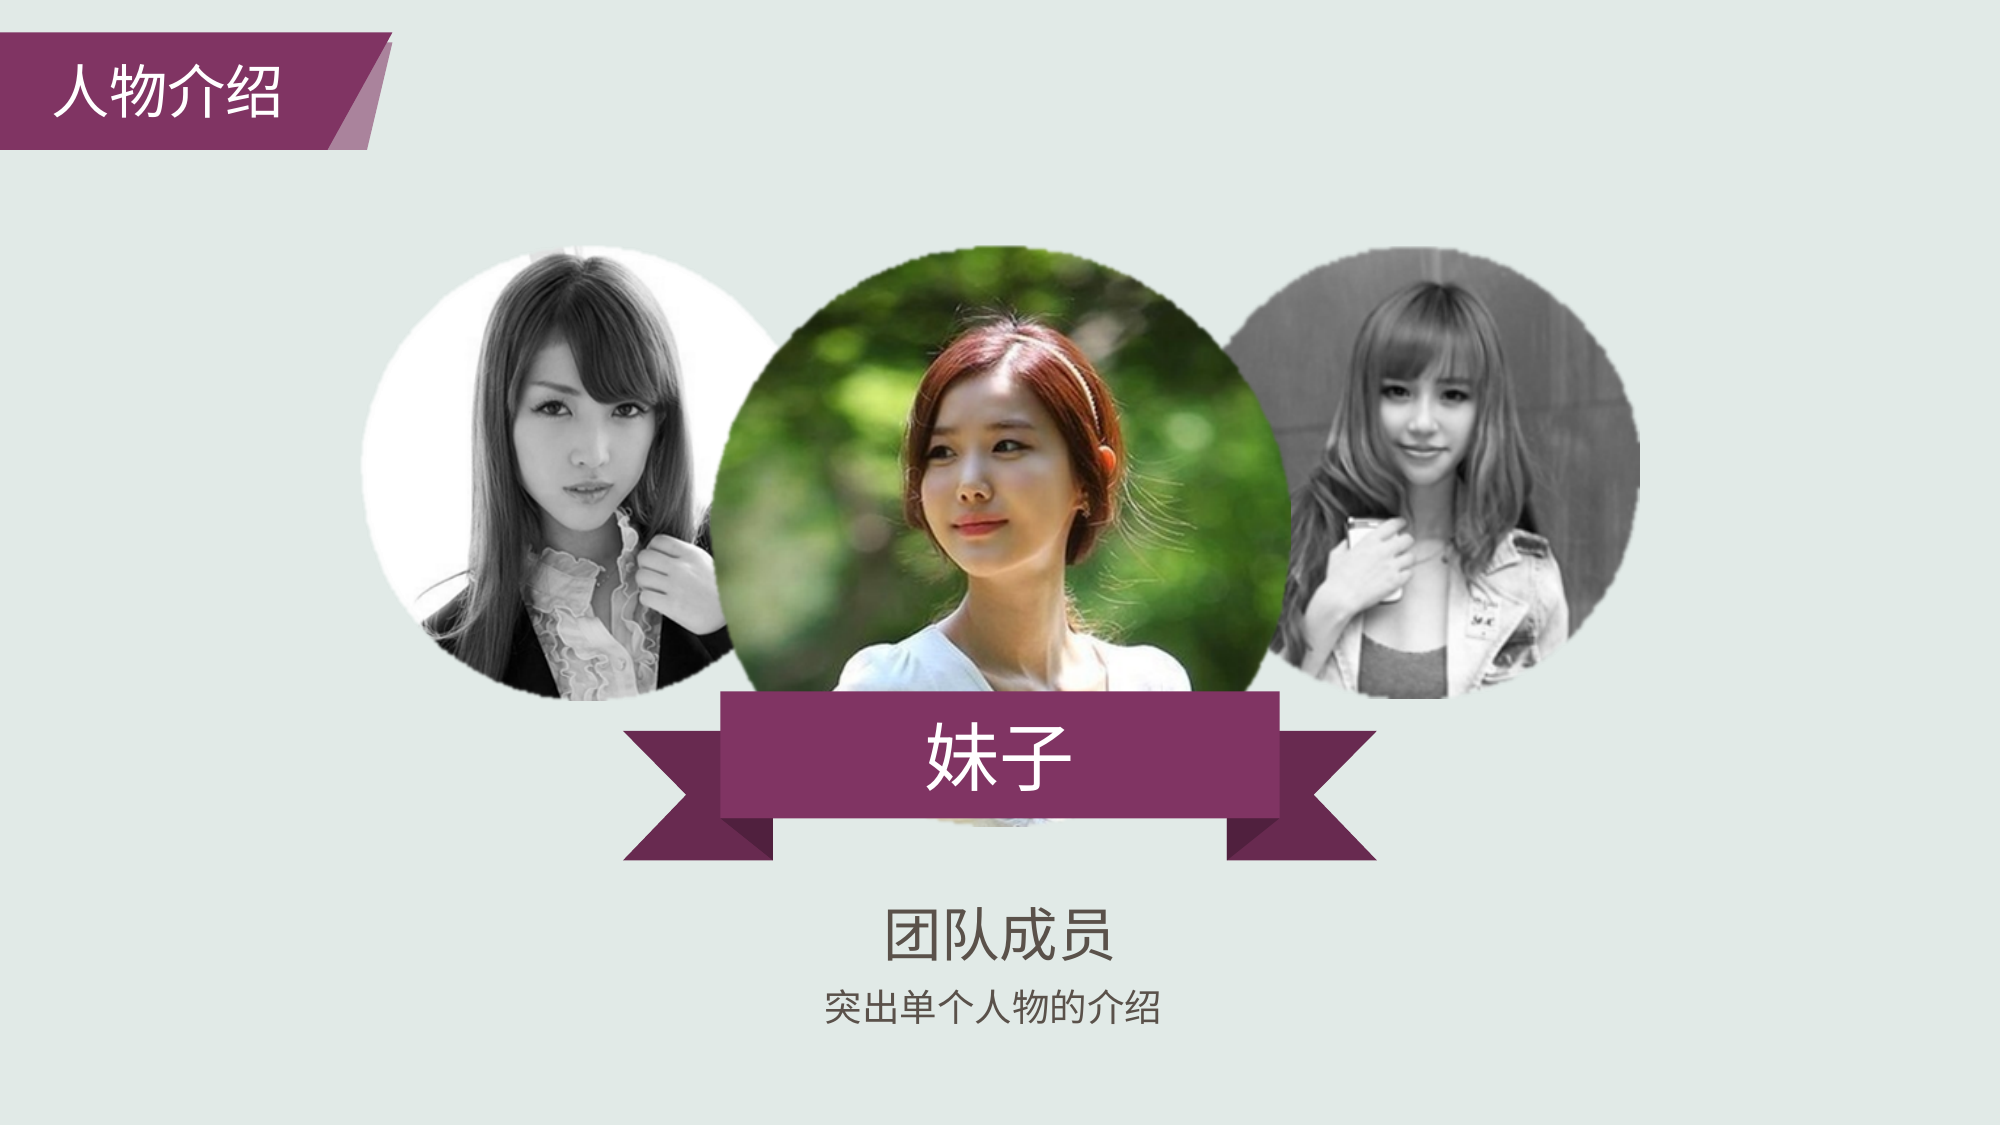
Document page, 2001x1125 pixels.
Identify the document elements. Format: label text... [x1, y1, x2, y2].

text_box 团队成员 [867, 890, 1133, 976]
text_box [620, 729, 772, 862]
text_box [329, 41, 394, 151]
text_box [729, 827, 774, 863]
text_box 突出单个人物的介绍 [810, 976, 1190, 1036]
text_box [1228, 729, 1380, 862]
text_box 人物介绍 [0, 48, 338, 133]
text_box [1225, 827, 1271, 863]
text_box [0, 31, 395, 151]
picture [360, 245, 1640, 827]
